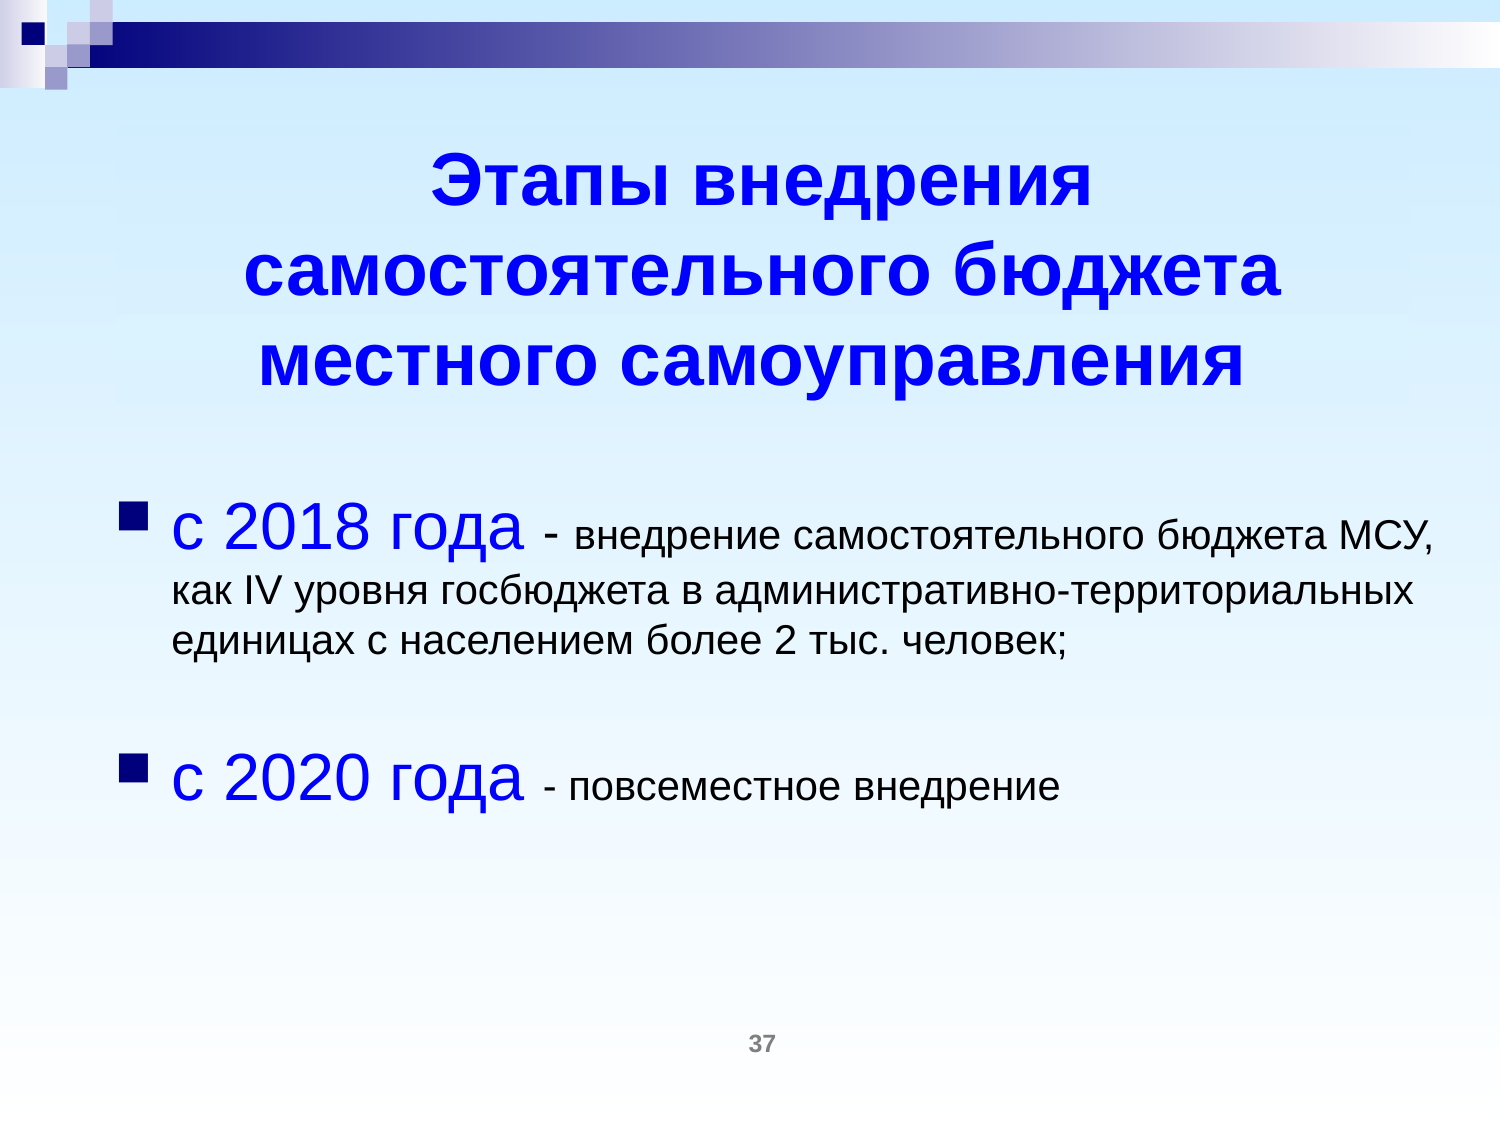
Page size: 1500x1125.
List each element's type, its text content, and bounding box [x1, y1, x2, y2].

title Этапы внедрения самостоятельного бюджета местного самоуправления [115, 125, 1410, 406]
list с 2018 года - внедрение самостоятельного бюджета МСУ, как IV уровня госбюджета в административно-территориальных единицах с населением более 2 тыс. человек; c 2020 года - повсеместное внедрение [99, 474, 1450, 899]
text_box 37 [656, 1012, 869, 1073]
